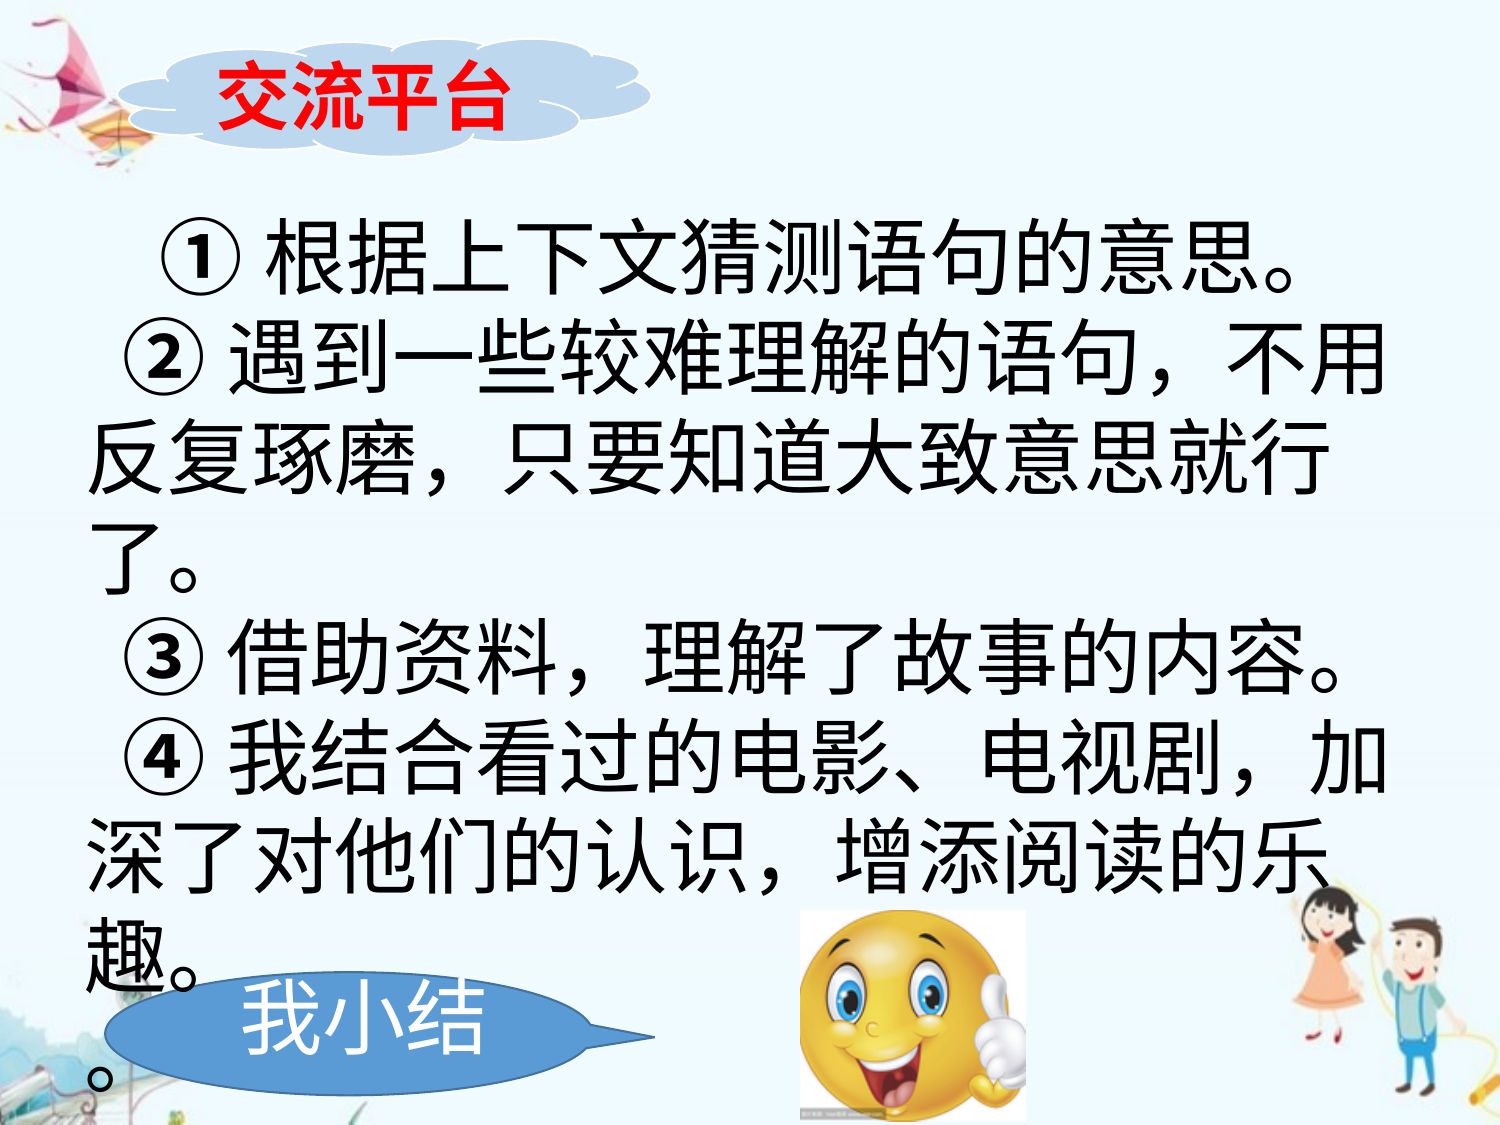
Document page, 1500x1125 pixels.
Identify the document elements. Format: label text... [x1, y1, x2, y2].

picture [0, 0, 1500, 1125]
text_box ①根据上下文猜测语句的意思。 ②遇到一些较难理解的语句，不用反复琢磨，只要知道大致意思就行了。 ③借助资料，理解了故事的内容。 ④我结合看过的电影、电视剧，加深了对他们的认识，增添阅读的乐趣。 。 [69, 197, 1419, 1112]
text_box 交流平台 [117, 38, 652, 157]
